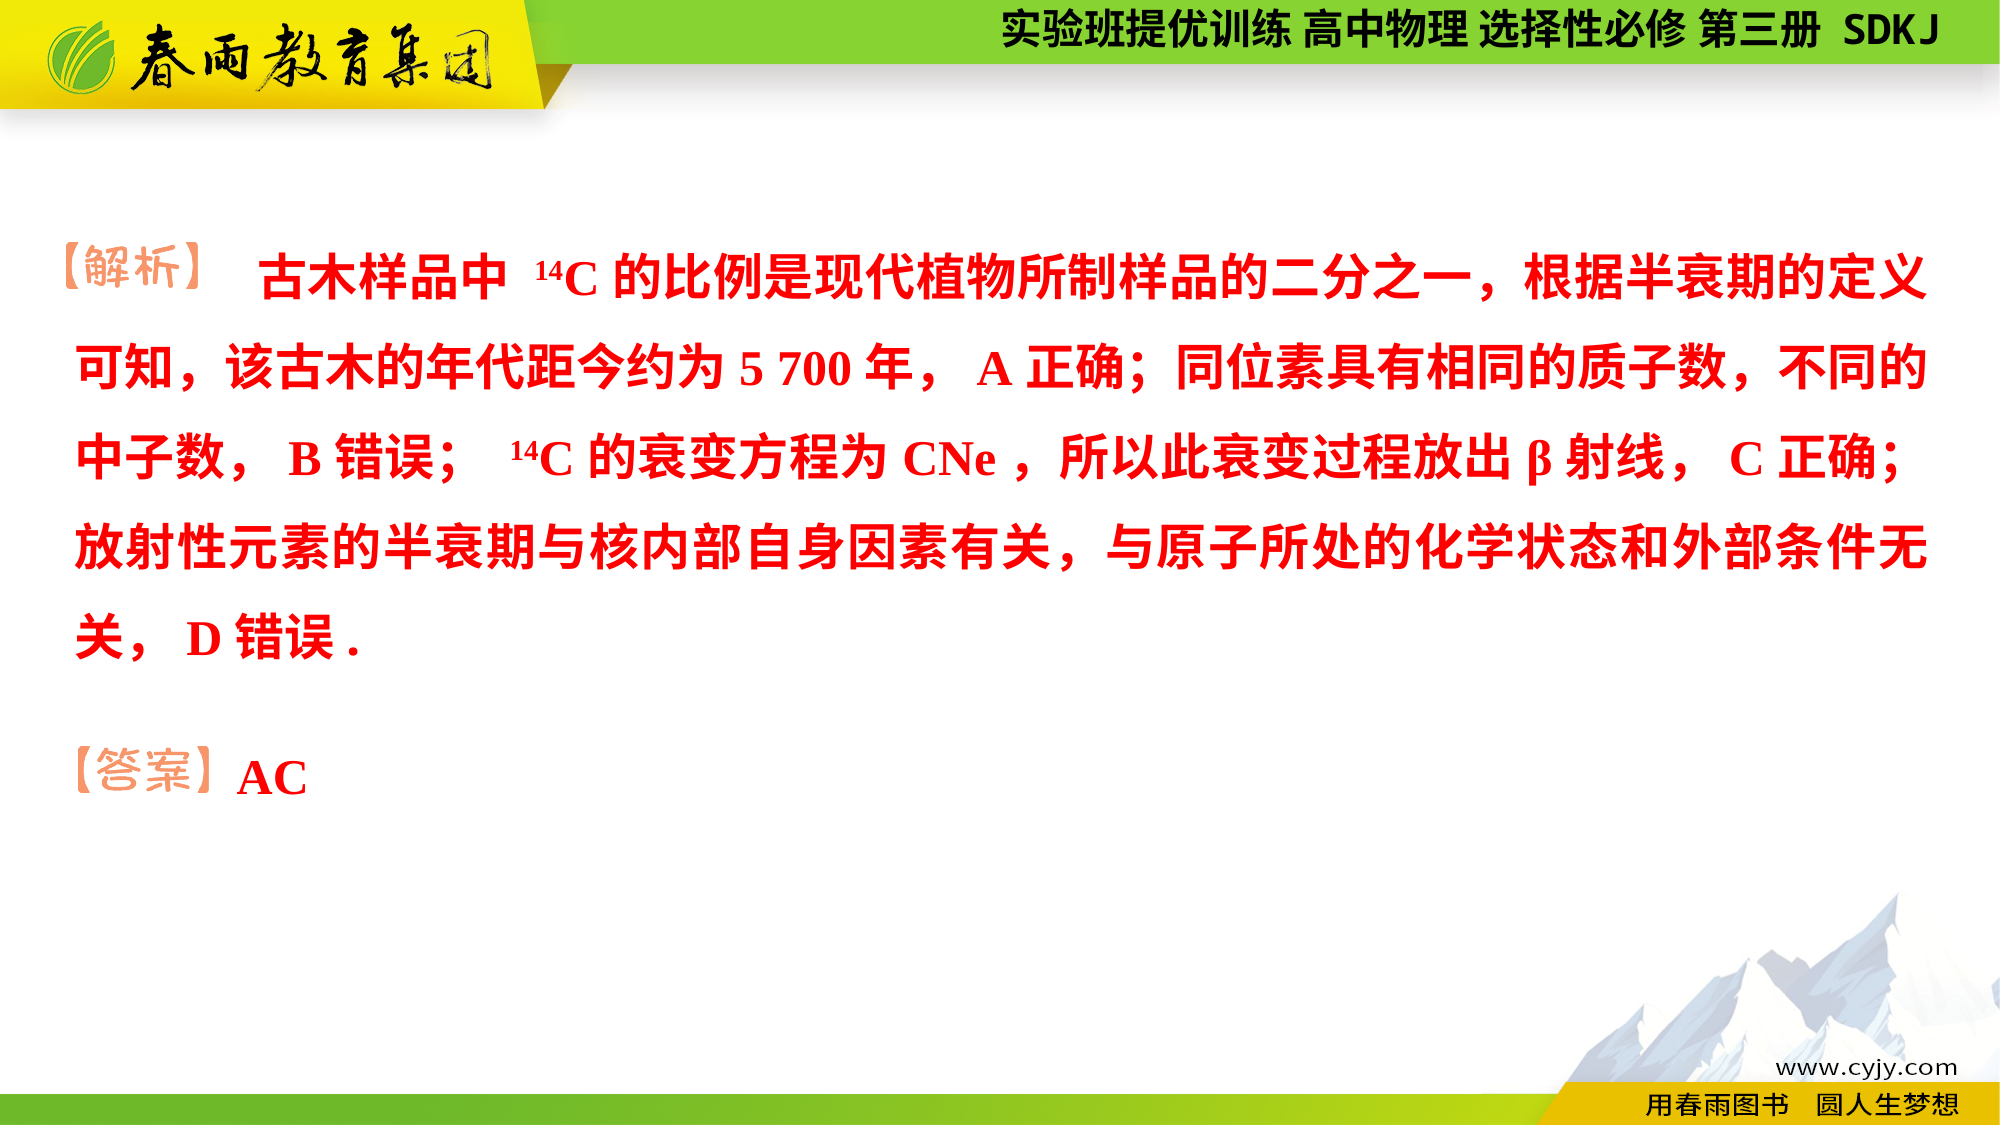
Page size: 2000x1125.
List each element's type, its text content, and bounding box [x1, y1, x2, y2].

picture [0, 0, 2000, 1125]
text_box AC [59, 707, 1944, 813]
